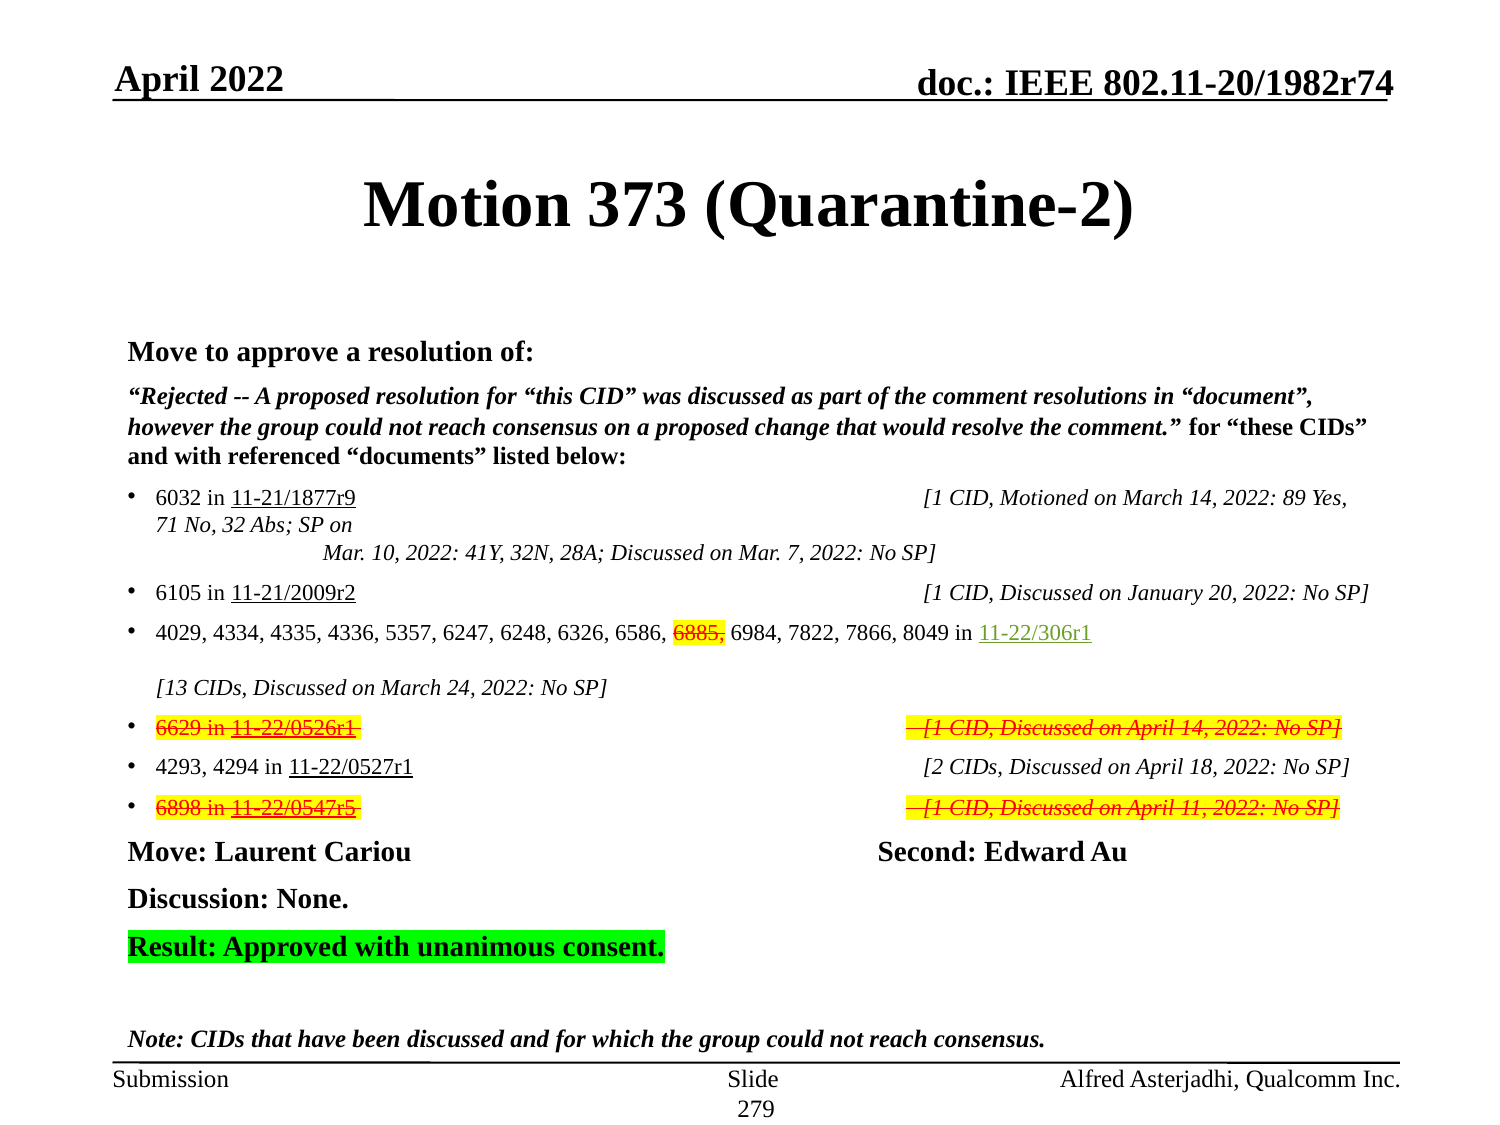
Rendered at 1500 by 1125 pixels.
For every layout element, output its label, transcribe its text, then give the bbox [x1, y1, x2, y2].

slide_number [114, 54, 423, 100]
footer Alfred Asterjadhi, Qualcomm Inc. [878, 1061, 1402, 1093]
title Motion 373 (Quarantine-2) [112, 112, 1388, 288]
list Move to approve a resolution of: “Rejected -- A proposed resolution for “this CID” was discussed as part of the comment resolutions in “document”, however the group could not reach consensus on a proposed change that would resolve the comment.” for “these CIDs” and with referenced “documents” listed below: 6032 in 11-21/1877r9 [1 CID, Motioned on March 14, 2022: 89 Yes, 71 No, 32 Abs; SP on Mar. 10, 2022: 41Y, 32N, 28A; Discussed on Mar. 7, 2022: No SP] 6105 in 11-21/2009r2 [1 CID, Discussed on January 20, 2022: No SP] 4029, 4334, 4335, 4336, 5357, 6247, 6248, 6326, 6586, 6885, 6984, 7822, 7866, 8049 in 11-22/306r1 [13 CIDs, Discussed on March 24, 2022: No SP] 6629 in 11-22/0526r1 [1 CID, Discussed on April 14, 2022: No SP] 4293, 4294 in 11-22/0527r1 [2 CIDs, Discussed on April 18, 2022: No SP] 6898 in 11-22/0547r5 [1 CID, Discussed on April 11, 2022: No SP] Move: Laurent Cariou Second: Edward Au Discussion: None. Result: Approved with unanimous consent. Note: CIDs that have been discussed and for which the group could not reach consensus. [112, 324, 1388, 1063]
slide_number Slide 279 [712, 1061, 800, 1123]
